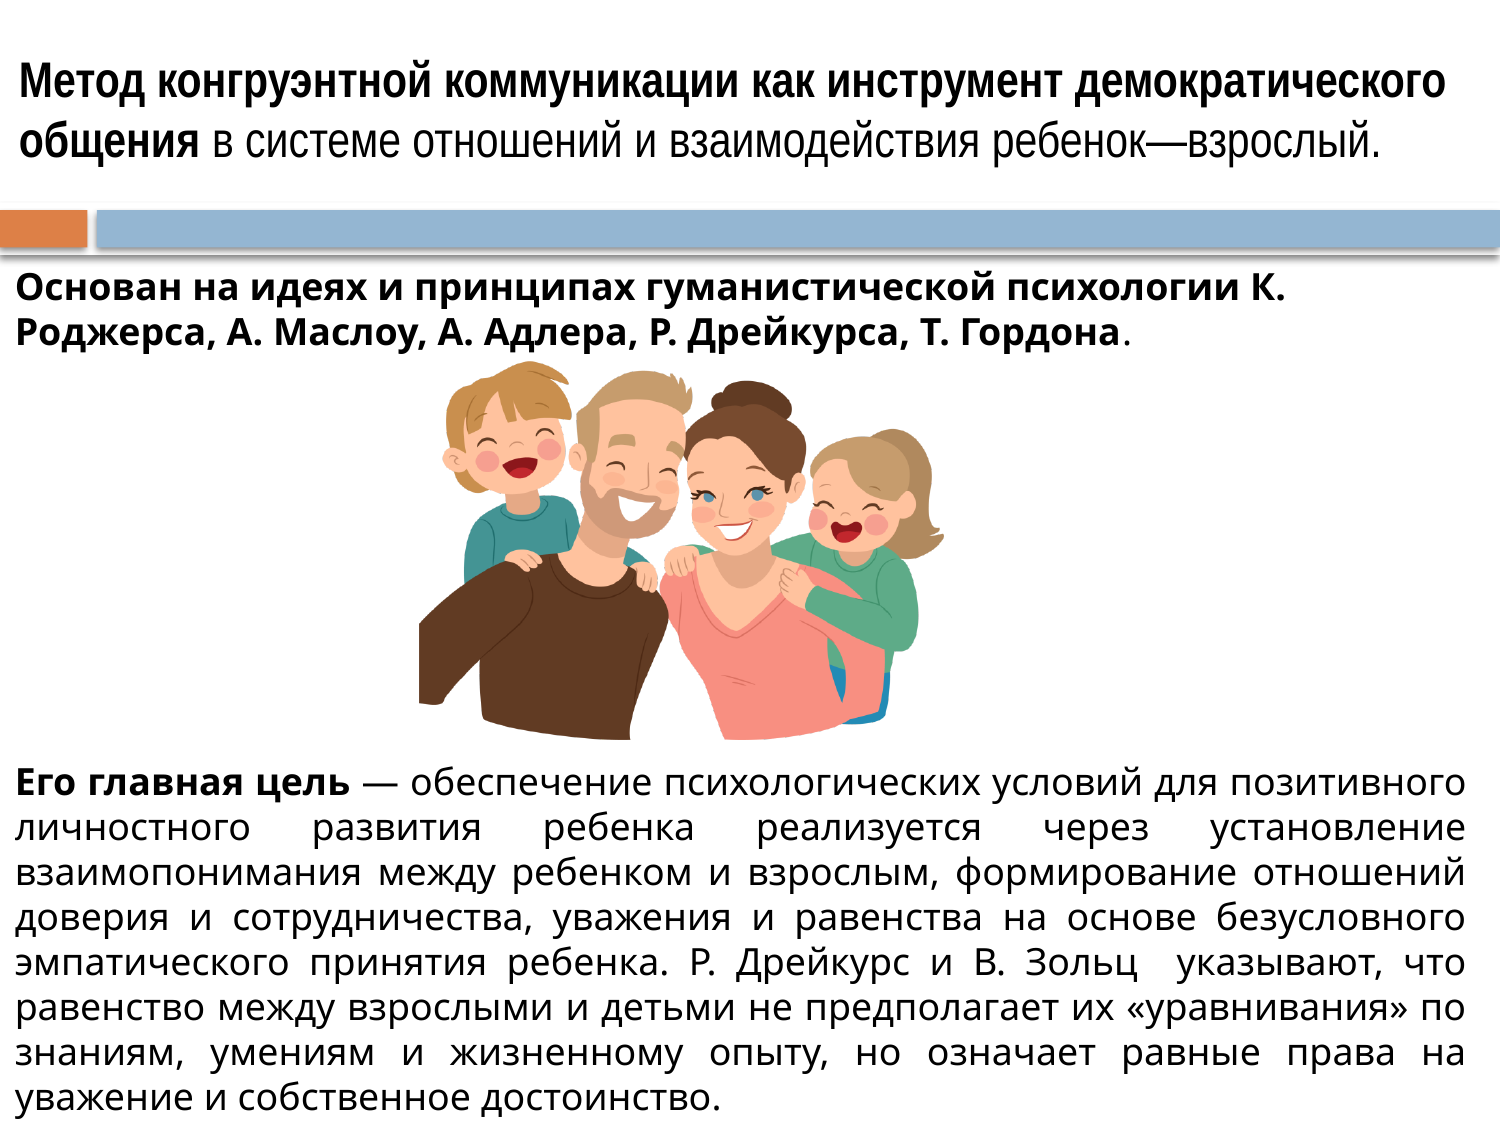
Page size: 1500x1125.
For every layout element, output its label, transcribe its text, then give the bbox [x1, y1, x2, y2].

title Метод конгруэнтной коммуникации как инструмент демократического общения в системе отношений и взаимодействия ребенок—взрослый. [4, 0, 1500, 244]
picture [418, 361, 944, 740]
text_box Основан на идеях и принципах гуманистической психологии К. Роджерса, А. Маслоу, А. Адлера, Р. Дрейкурса, Т. Гордона. Его главная цель — обеспечение психологических условий для позитивного личностного развития ребенка реализуется через установление взаимопонимания между ребенком и взрослым, формирование отношений доверия и сотрудничества, уважения и равенства на основе безусловного эмпатического принятия ребенка. Р. Дрейкурс и В. Зольц указывают, что равенство между взрослыми и детьми не предполагает их «уравнивания» по знаниям, умениям и жизненному опыту, но означает равные права на уважение и собственное достоинство. [0, 255, 1483, 1125]
